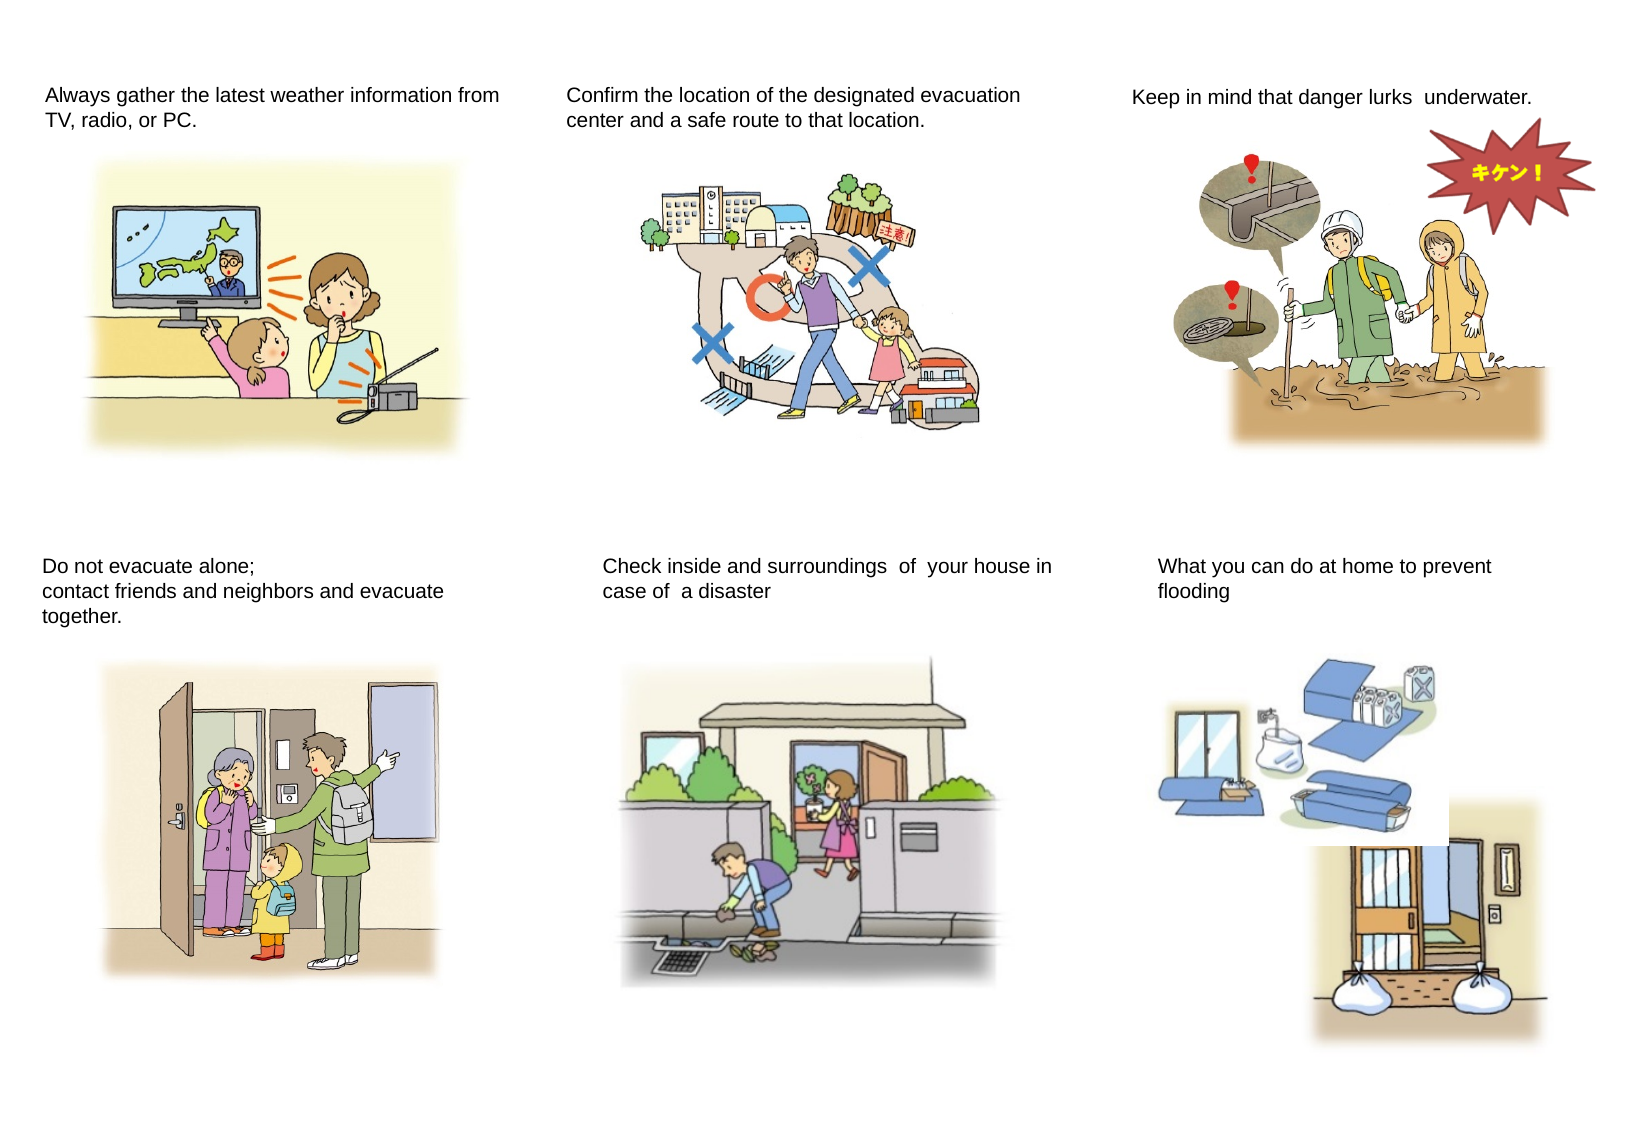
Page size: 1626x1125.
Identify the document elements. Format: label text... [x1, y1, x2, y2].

picture [1153, 117, 1596, 469]
text_box What you can do at home to prevent flooding [1145, 551, 1580, 635]
picture [1145, 636, 1580, 1068]
text_box Check inside and surroundings of your house in case of a disaster [590, 551, 1096, 653]
picture [631, 162, 1001, 451]
picture [62, 626, 480, 1010]
text_box Confirm the location of the designated evacuation center and a safe route to that location. [554, 80, 1079, 182]
text_box Do not evacuate alone; contact friends and neighbors and evacuate together. [29, 551, 519, 645]
picture [36, 144, 519, 469]
text_box Always gather the latest weather information from TV, radio, or PC. [32, 80, 522, 146]
text_box Keep in mind that danger lurks underwater. [1119, 82, 1625, 118]
picture [590, 644, 1043, 1010]
